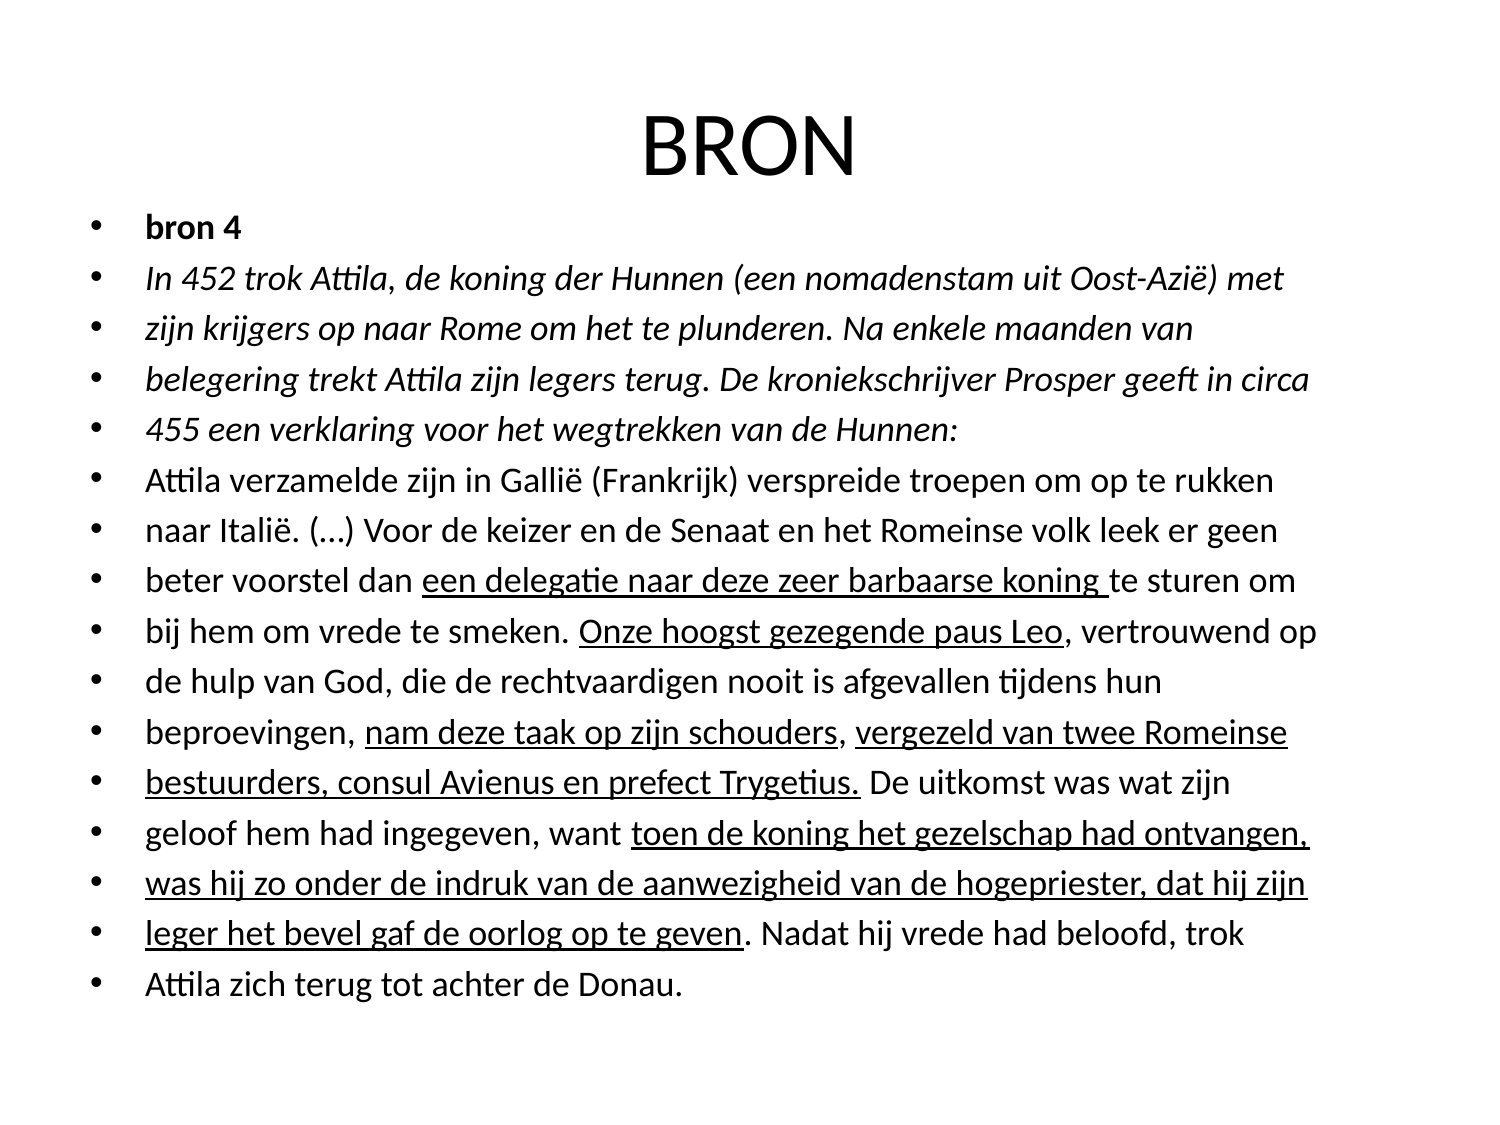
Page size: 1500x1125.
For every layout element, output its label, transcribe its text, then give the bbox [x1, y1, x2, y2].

title BRON [75, 45, 1425, 196]
list bron 4 In 452 trok Attila, de koning der Hunnen (een nomadenstam uit Oost-Azië) met zijn krijgers op naar Rome om het te plunderen. Na enkele maanden van belegering trekt Attila zijn legers terug. De kroniekschrijver Prosper geeft in circa 455 een verklaring voor het wegtrekken van de Hunnen: Attila verzamelde zijn in Gallië (Frankrijk) verspreide troepen om op te rukken naar Italië. (…) Voor de keizer en de Senaat en het Romeinse volk leek er geen beter voorstel dan een delegatie naar deze zeer barbaarse koning te sturen om bij hem om vrede te smeken. Onze hoogst gezegende paus Leo, vertrouwend op de hulp van God, die de rechtvaardigen nooit is afgevallen tijdens hun beproevingen, nam deze taak op zijn schouders, vergezeld van twee Romeinse bestuurders, consul Avienus en prefect Trygetius. De uitkomst was wat zijn geloof hem had ingegeven, want toen de koning het gezelschap had ontvangen, was hij zo onder de indruk van de aanwezigheid van de hogepriester, dat hij zijn leger het bevel gaf de oorlog op te geven. Nadat hij vrede had beloofd, trok Attila zich terug tot achter de Donau. [75, 196, 1459, 1024]
